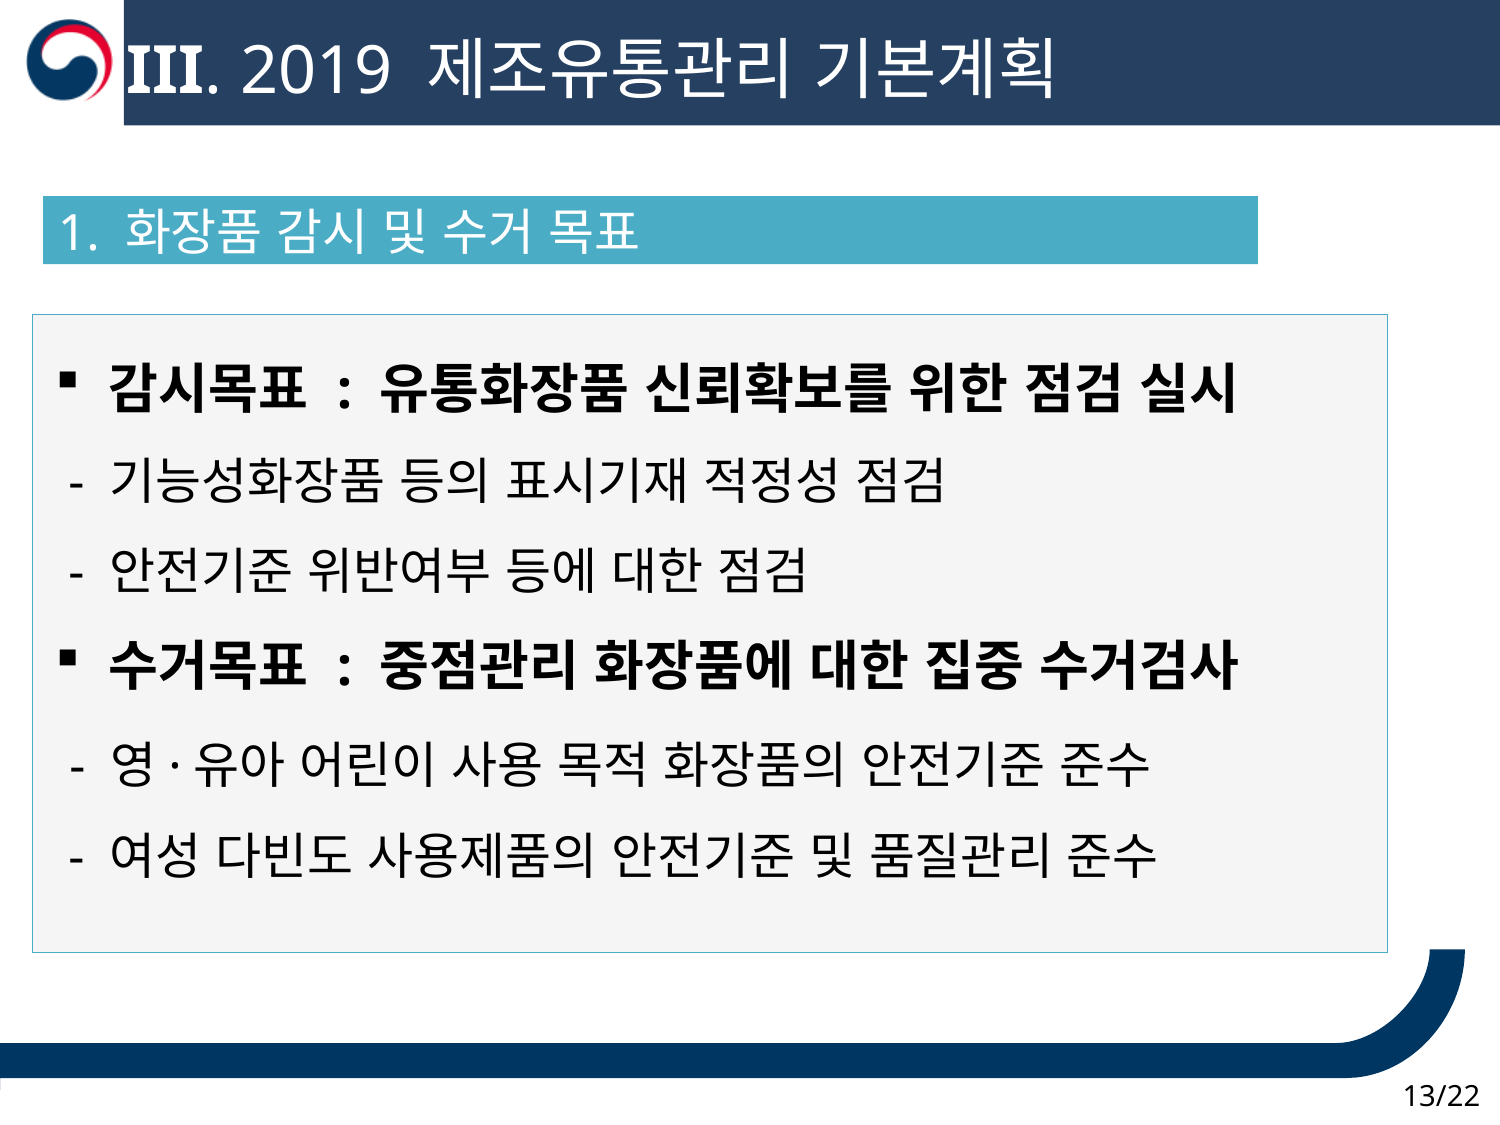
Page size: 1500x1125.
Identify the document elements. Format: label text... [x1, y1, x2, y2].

text_box III. 2019 제조유통관리 기본계획 [112, 19, 1382, 122]
text_box 감시목표 : 유통화장품 신뢰확보를 위한 점검 실시 - 기능성화장품 등의 표시기재 적정성 점검 - 안전기준 위반여부 등에 대한 점검 수거목표 : 중점관리 화장품에 대한 집중 수거검사 - 영·유아 어린이 사용 목적 화장품의 안전기준 준수 - 여성 다빈도 사용제품의 안전기준 및 품질관리 준수 [31, 314, 1388, 953]
text_box 13/22 [1387, 1070, 1500, 1121]
picture [26, 19, 112, 102]
text_box 1. 화장품 감시 및 수거 목표 [43, 196, 1258, 265]
